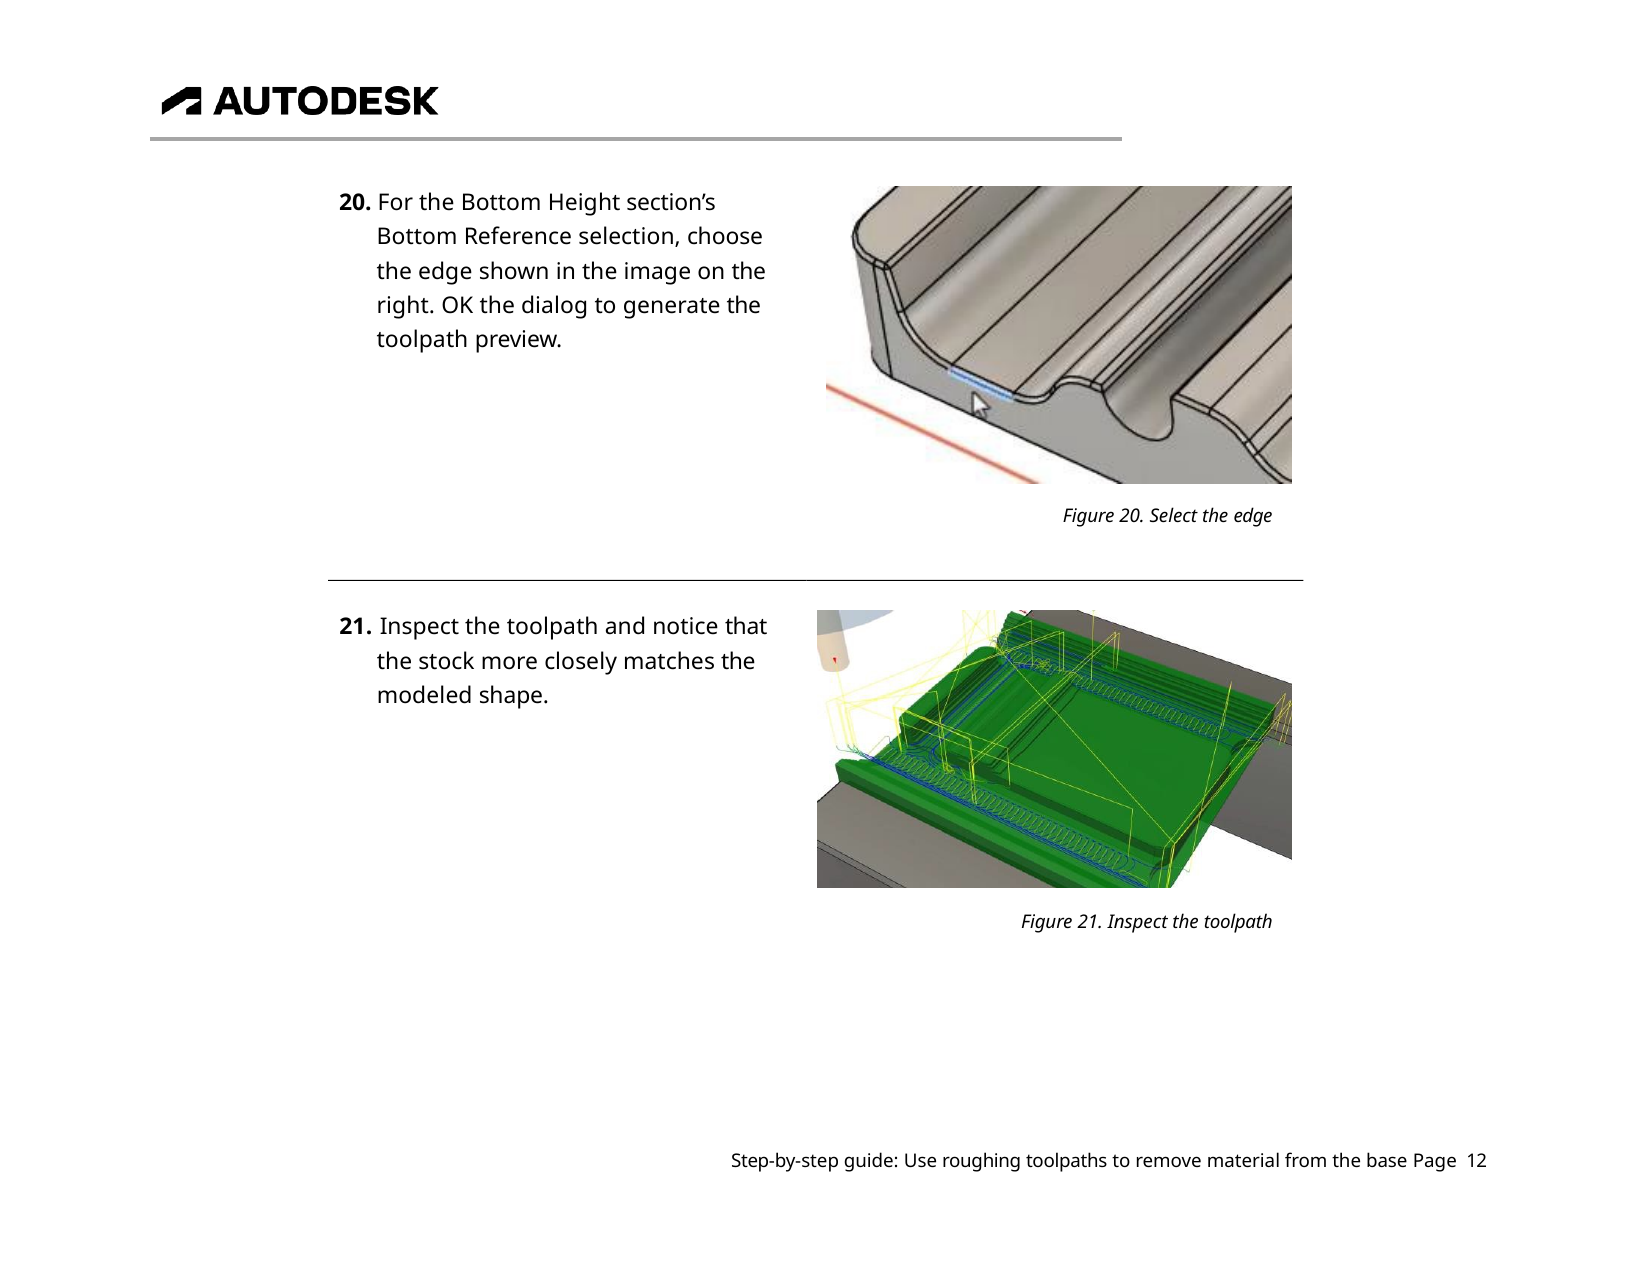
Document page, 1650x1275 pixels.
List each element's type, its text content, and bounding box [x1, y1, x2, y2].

picture [817, 610, 1293, 889]
picture [825, 186, 1292, 484]
text_box Figure 20. Select the edge [1060, 501, 1294, 527]
text_box 21. Inspect the toolpath and notice that the stock more closely matches the modeled shape. [337, 602, 771, 709]
text_box 20. For the Bottom Height section’s Bottom Reference selection, choose the edge shown in the image on the right. OK the dialog to generate the toolpath preview. [337, 178, 767, 353]
text_box Figure 21. Inspect the toolpath [1019, 907, 1294, 932]
picture [161, 86, 439, 115]
slide_number Step-by-step guide: Use roughing toolpaths to remove material from the base Page 10 [729, 1145, 1509, 1275]
